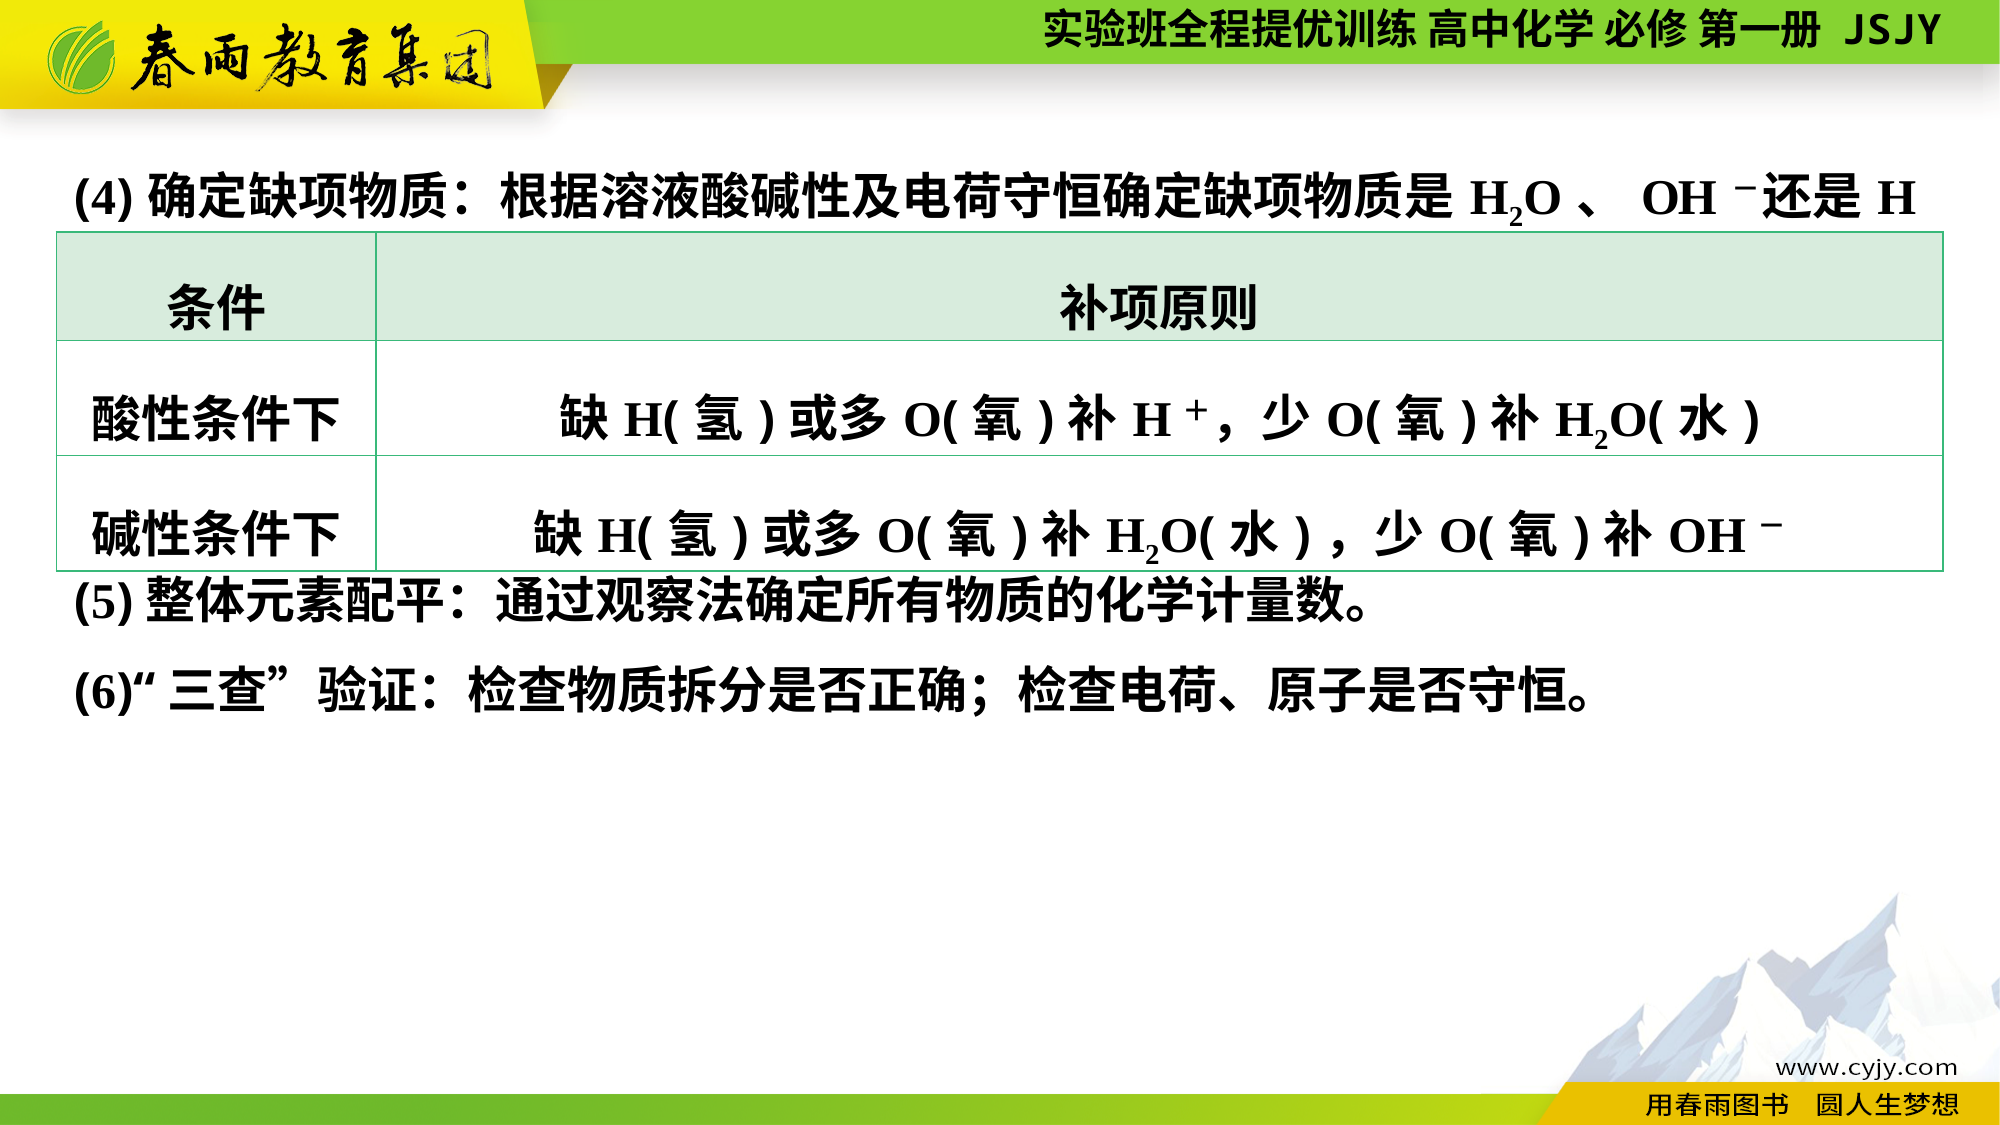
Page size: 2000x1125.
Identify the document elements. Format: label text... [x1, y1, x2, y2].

list (4)确定缺项物质：根据溶液酸碱性及电荷守恒确定缺项物质是H2O、OH－还是H＋。 [59, 122, 1944, 217]
table_cell 酸性条件下 [57, 341, 375, 455]
table_header 补项原则 [377, 233, 1942, 340]
picture [0, 0, 2000, 1125]
table_cell 缺H(氢)或多O(氧)补H＋，少O(氧)补H2O(水) [377, 341, 1942, 455]
table_header 条件 [57, 233, 375, 340]
table_cell 缺H(氢)或多O(氧)补H2O(水)，少O(氧)补OH－ [377, 456, 1942, 530]
text_box (5)整体元素配平：通过观察法确定所有物质的化学计量数。 (6)“三查”验证：检查物质拆分是否正确；检查电荷、原子是否守恒。 [59, 530, 1944, 726]
table_cell 碱性条件下 [57, 456, 375, 570]
